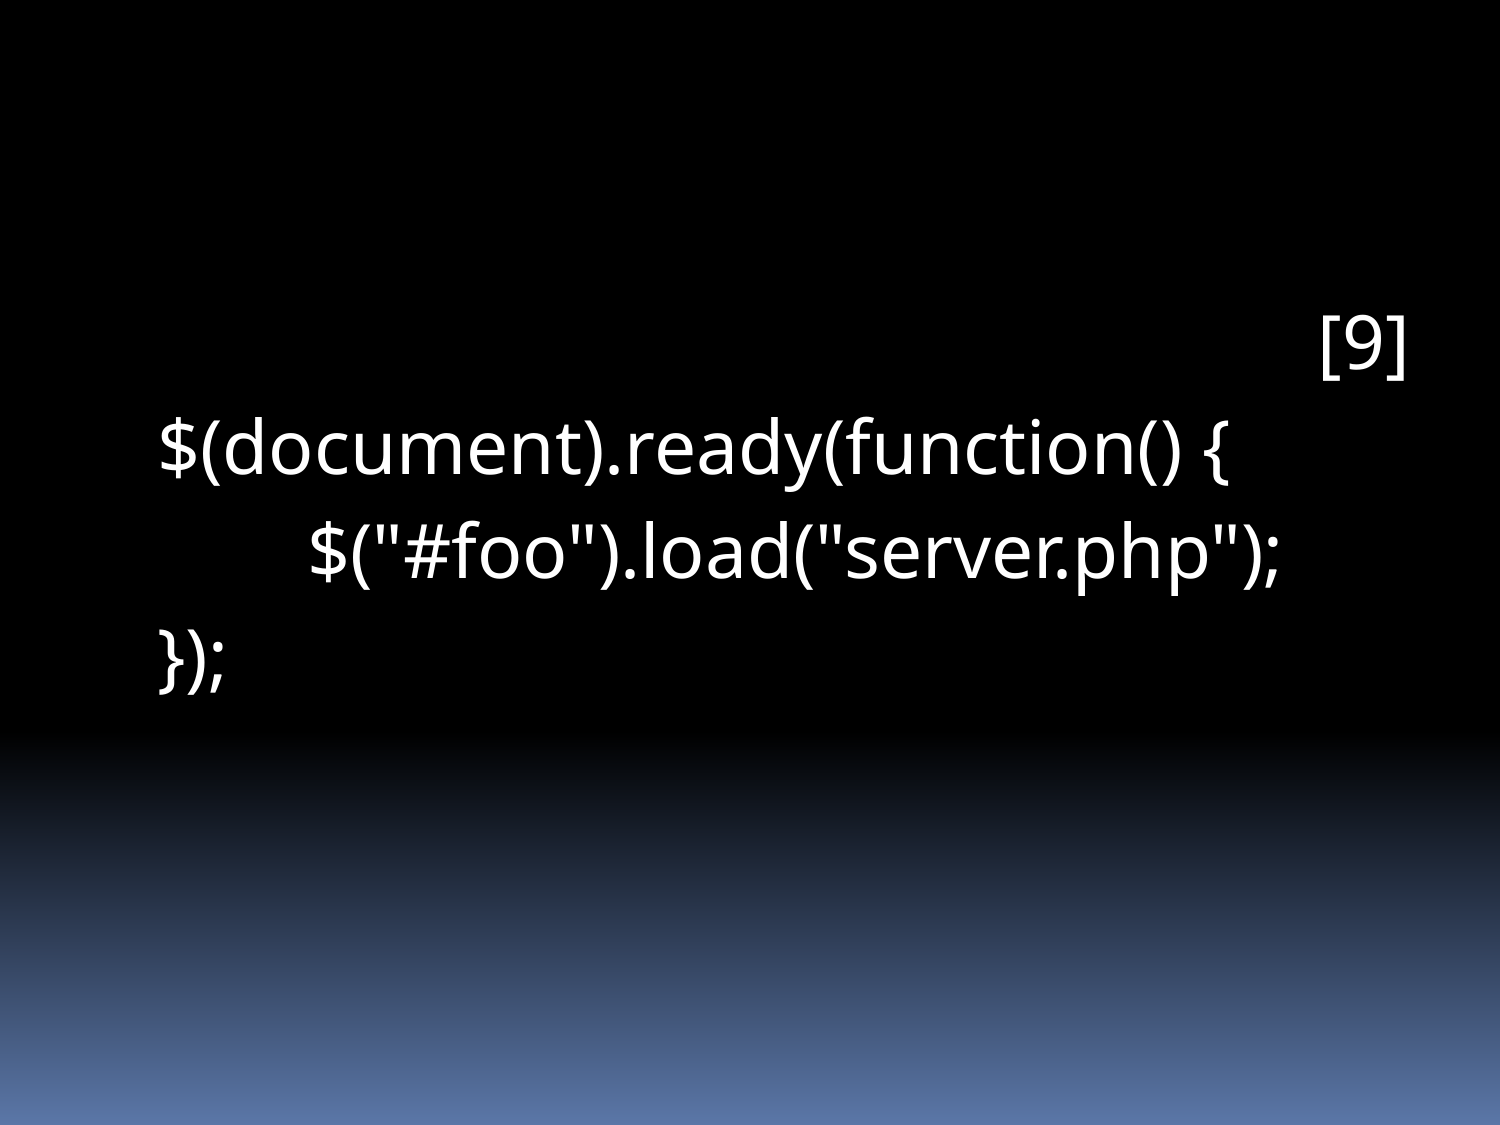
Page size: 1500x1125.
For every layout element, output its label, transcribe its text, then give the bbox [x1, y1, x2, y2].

list [9] $(document).ready(function() { $("#foo").load("server.php"); }); [75, 287, 1425, 1038]
